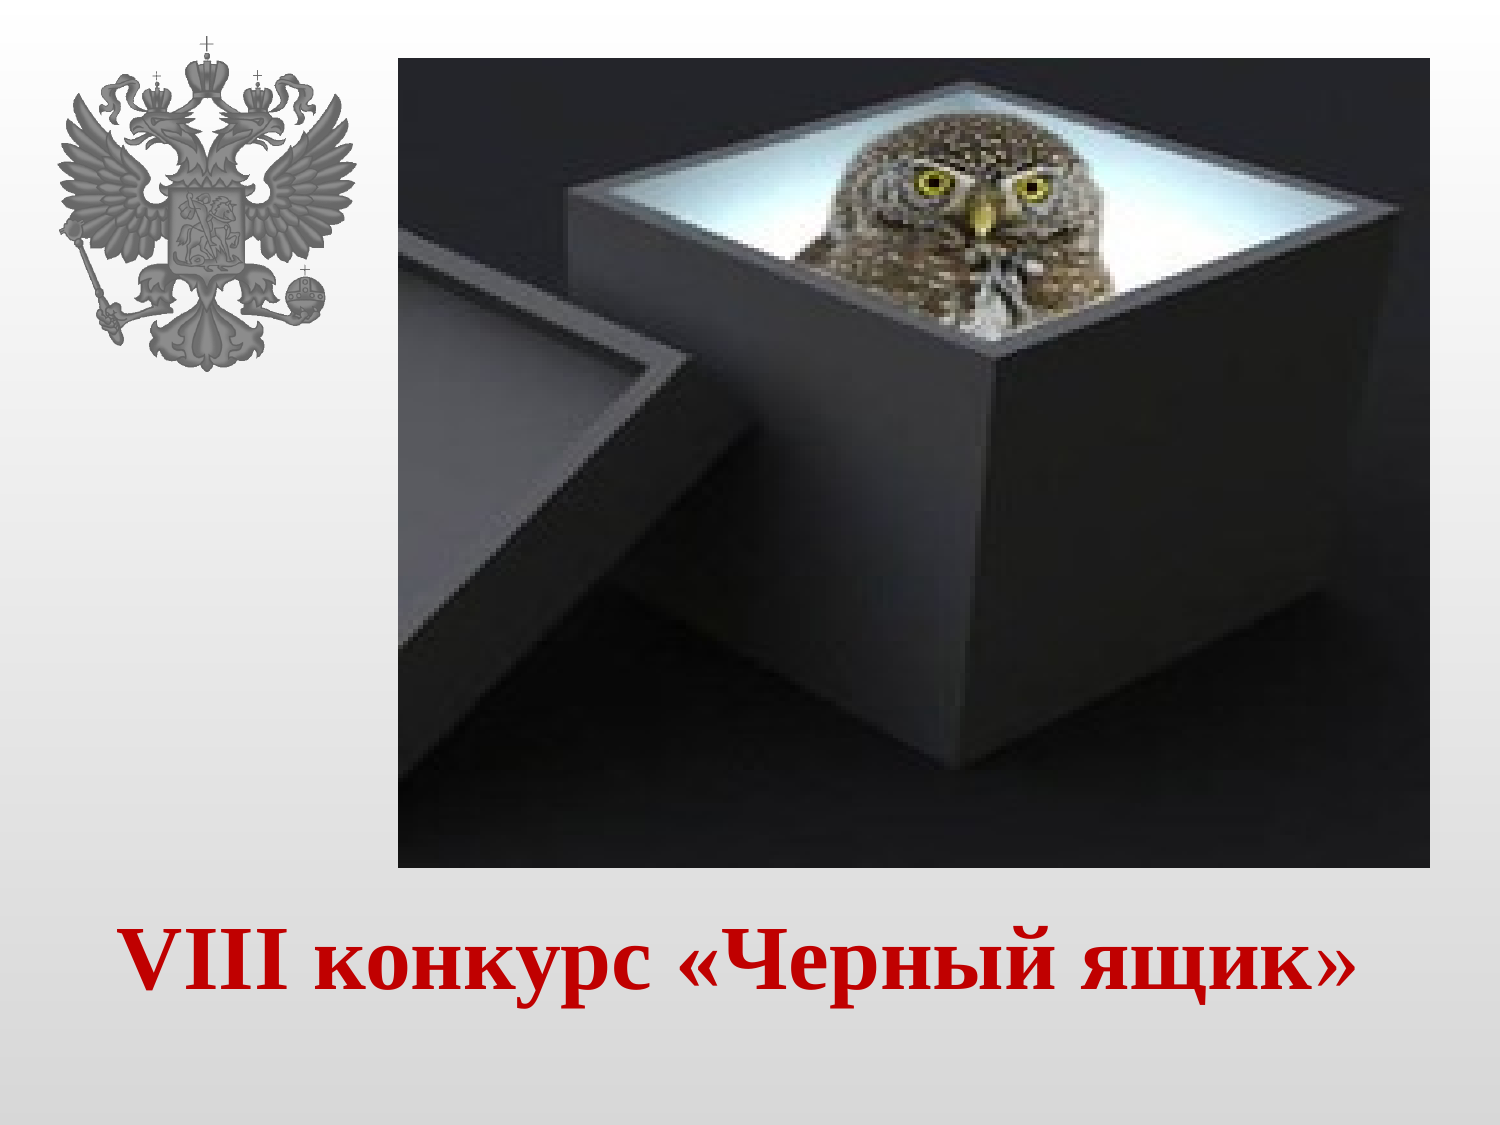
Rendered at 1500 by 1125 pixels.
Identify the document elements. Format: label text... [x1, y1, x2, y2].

picture [34, 34, 379, 379]
text_box VIII конкурс «Черный ящик» [70, 890, 1430, 1016]
picture [398, 58, 1430, 868]
